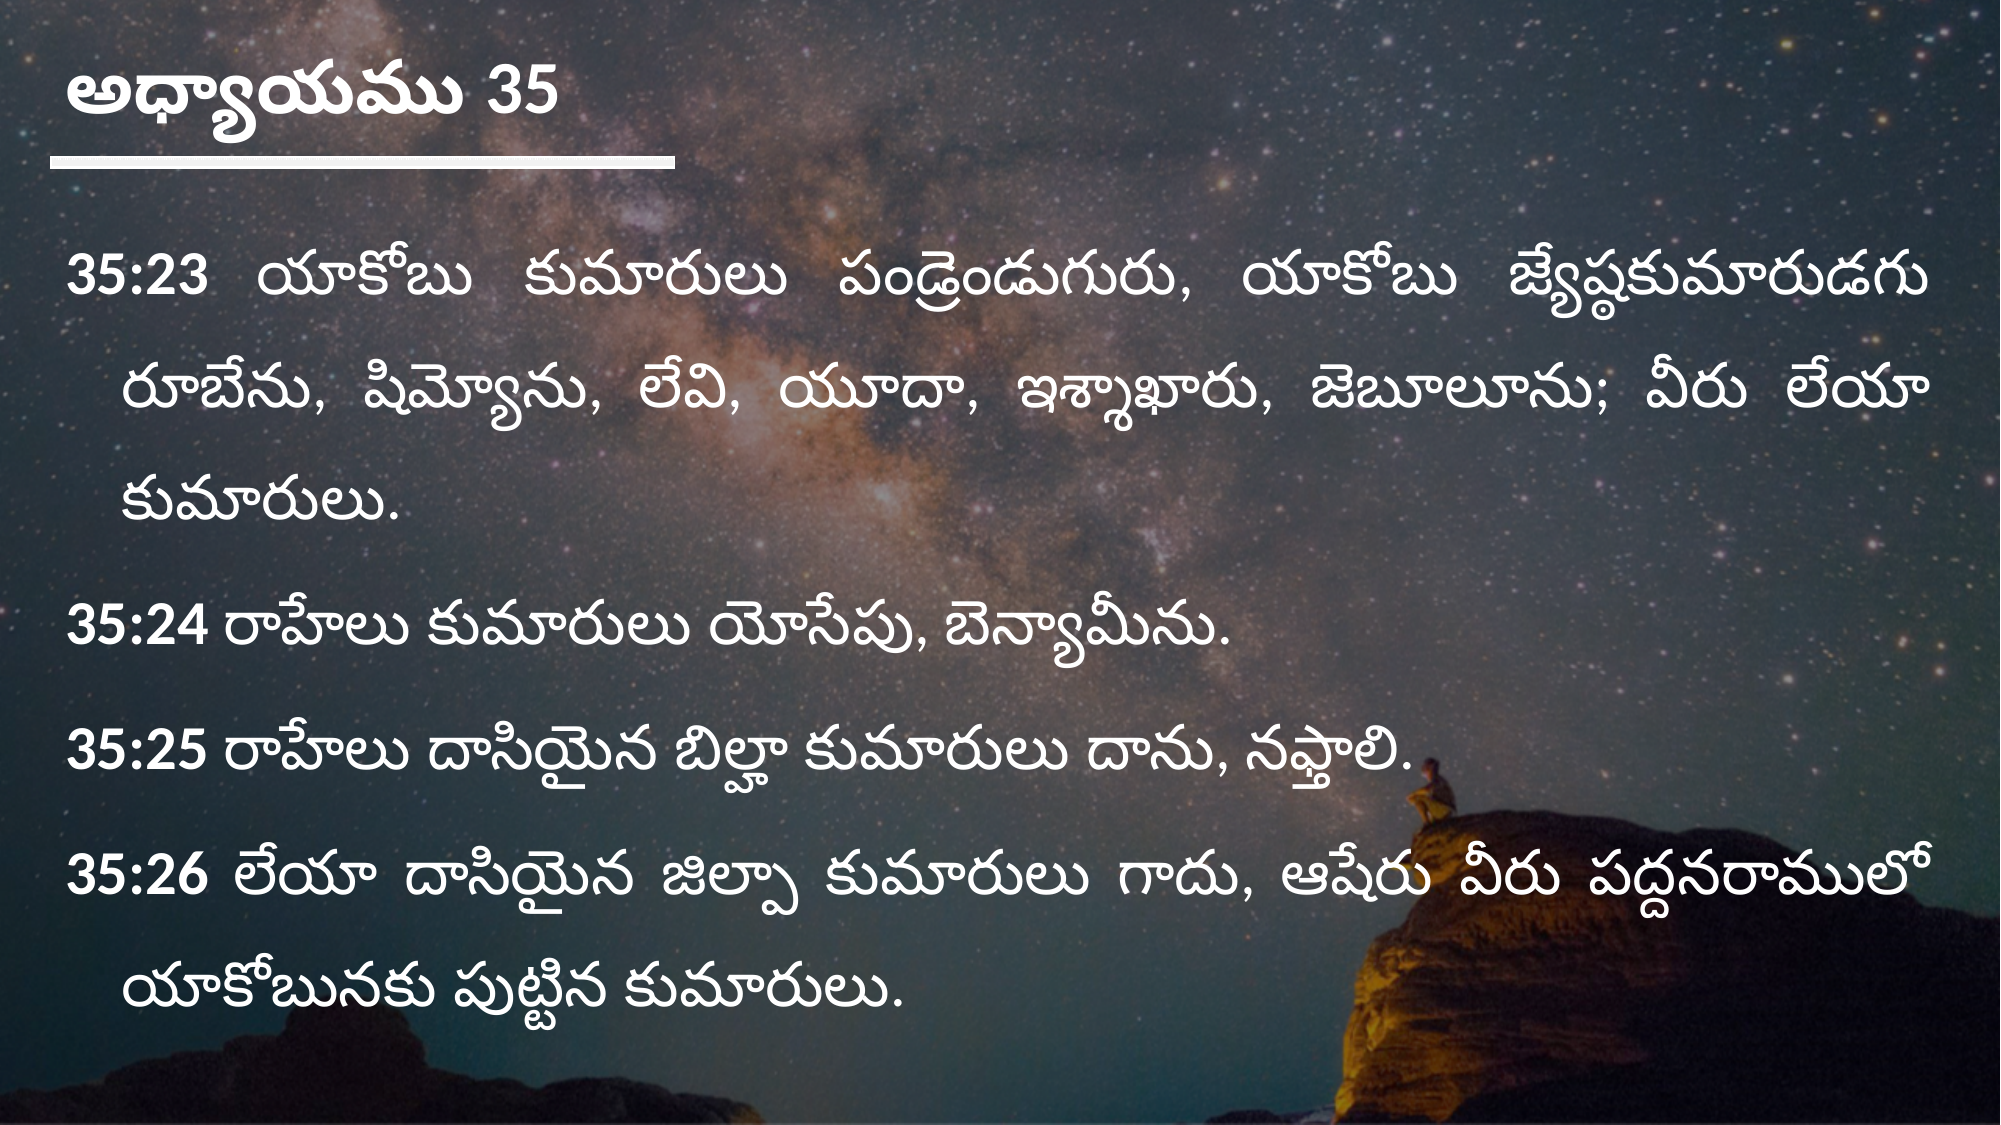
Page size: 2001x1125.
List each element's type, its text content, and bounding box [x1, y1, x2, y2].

picture [0, 0, 2000, 1125]
list 35:23 యాకోబు కుమారులు పండ్రెండుగురు, యాకోబు జ్యేష్ఠకుమారుడగు రూబేను, షిమ్యోను, లేవి, యూదా, ఇశ్శాఖారు, జెబూలూను; వీరు లేయా కుమారులు. 35:24 రాహేలు కుమారులు యోసేపు, బెన్యామీను. 35:25 రాహేలు దాసియైన బిల్హా కుమారులు దాను, నఫ్తాలి. 35:26 లేయా దాసియైన జిల్పా కుమారులు గాదు, ఆషేరు వీరు పద్దనరాములో యాకోబునకు పుట్టిన కుమారులు. [50, 187, 1946, 1063]
title అధ్యాయము 35 [50, 0, 1925, 167]
